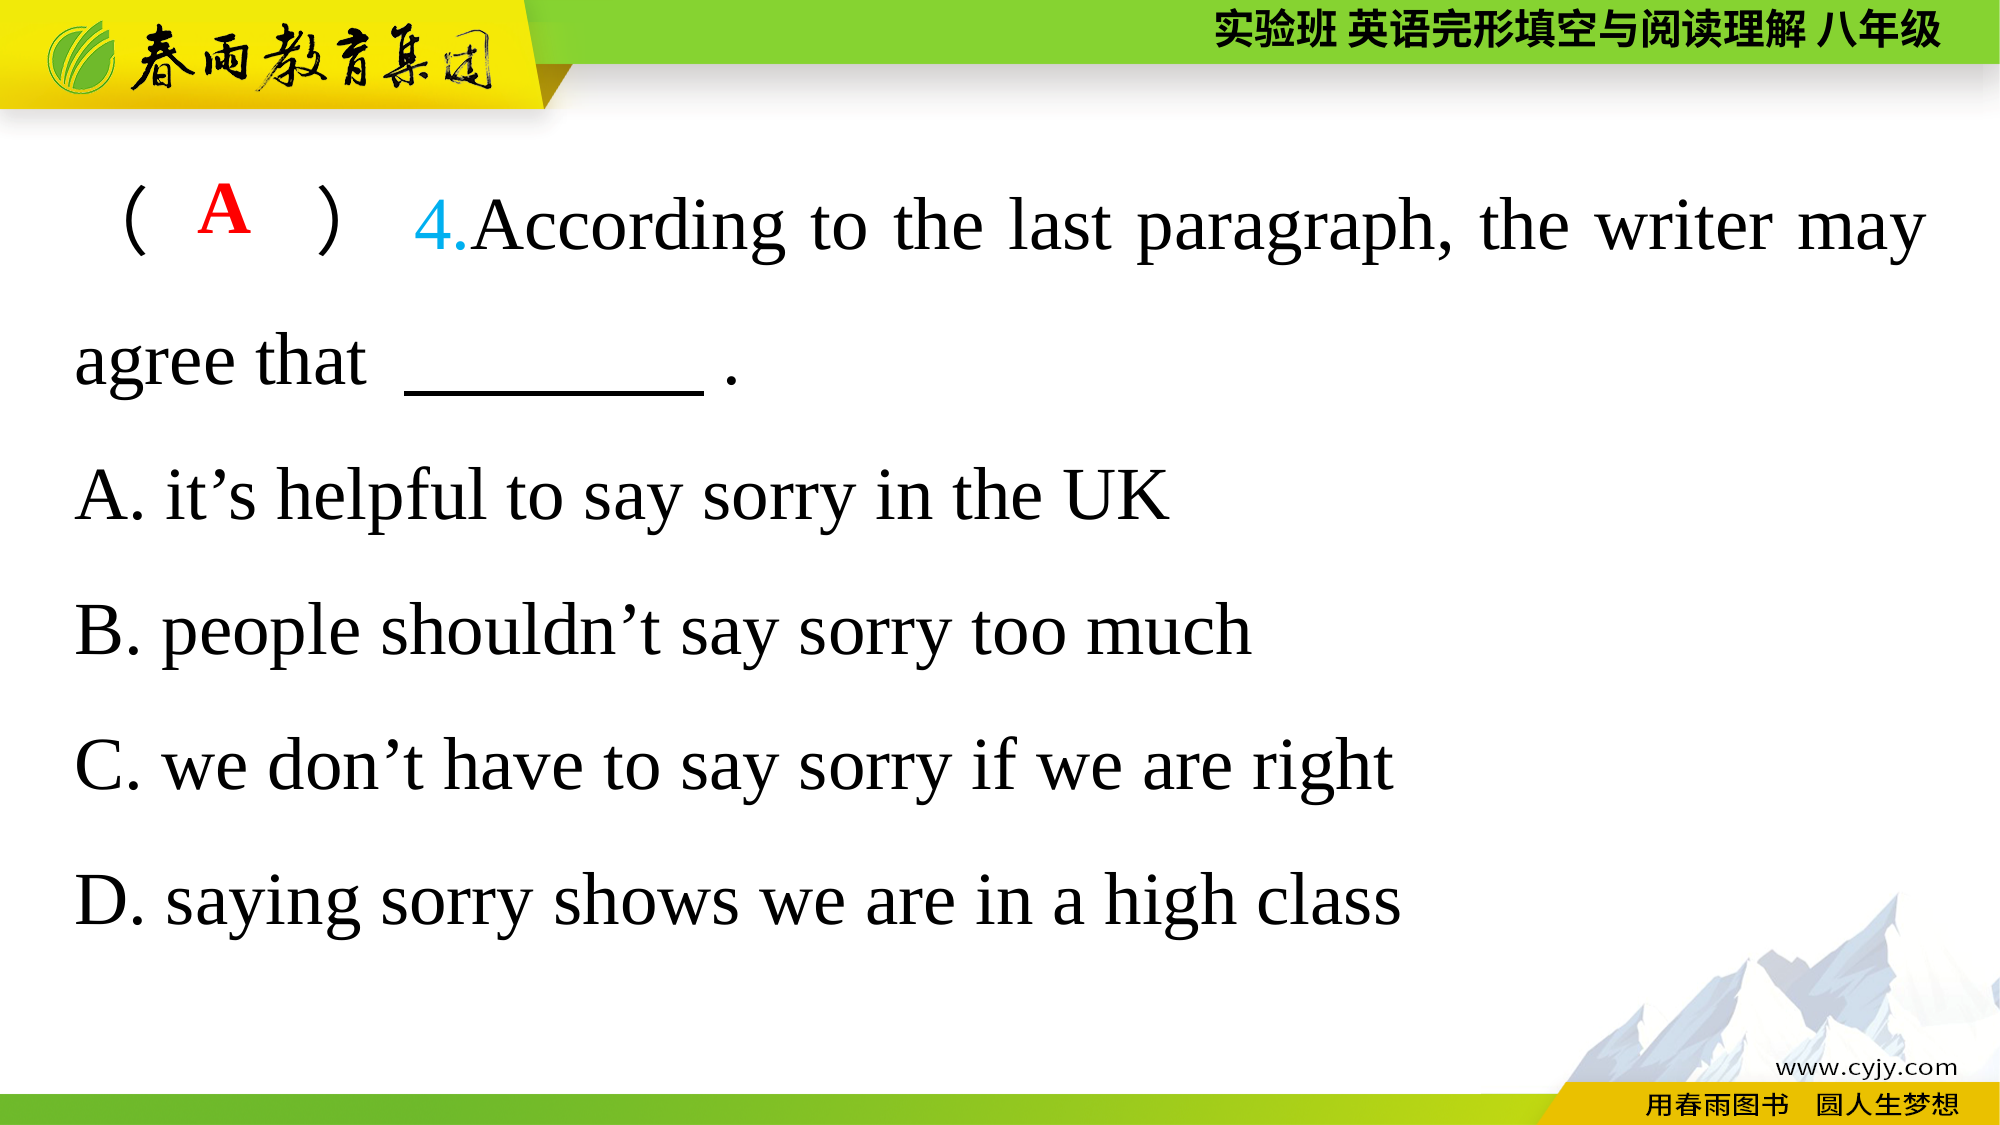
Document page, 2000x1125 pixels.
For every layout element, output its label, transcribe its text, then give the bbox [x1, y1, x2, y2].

text_box A [182, 150, 267, 256]
list （ ）4.According to the last paragraph, the writer may agree that . A. it’s helpful to say sorry in the UK B. people shouldn’t say sorry too much C. we don’t have to say sorry if we are right D. saying sorry shows we are in a high class [59, 122, 1944, 940]
picture [0, 0, 2000, 1125]
